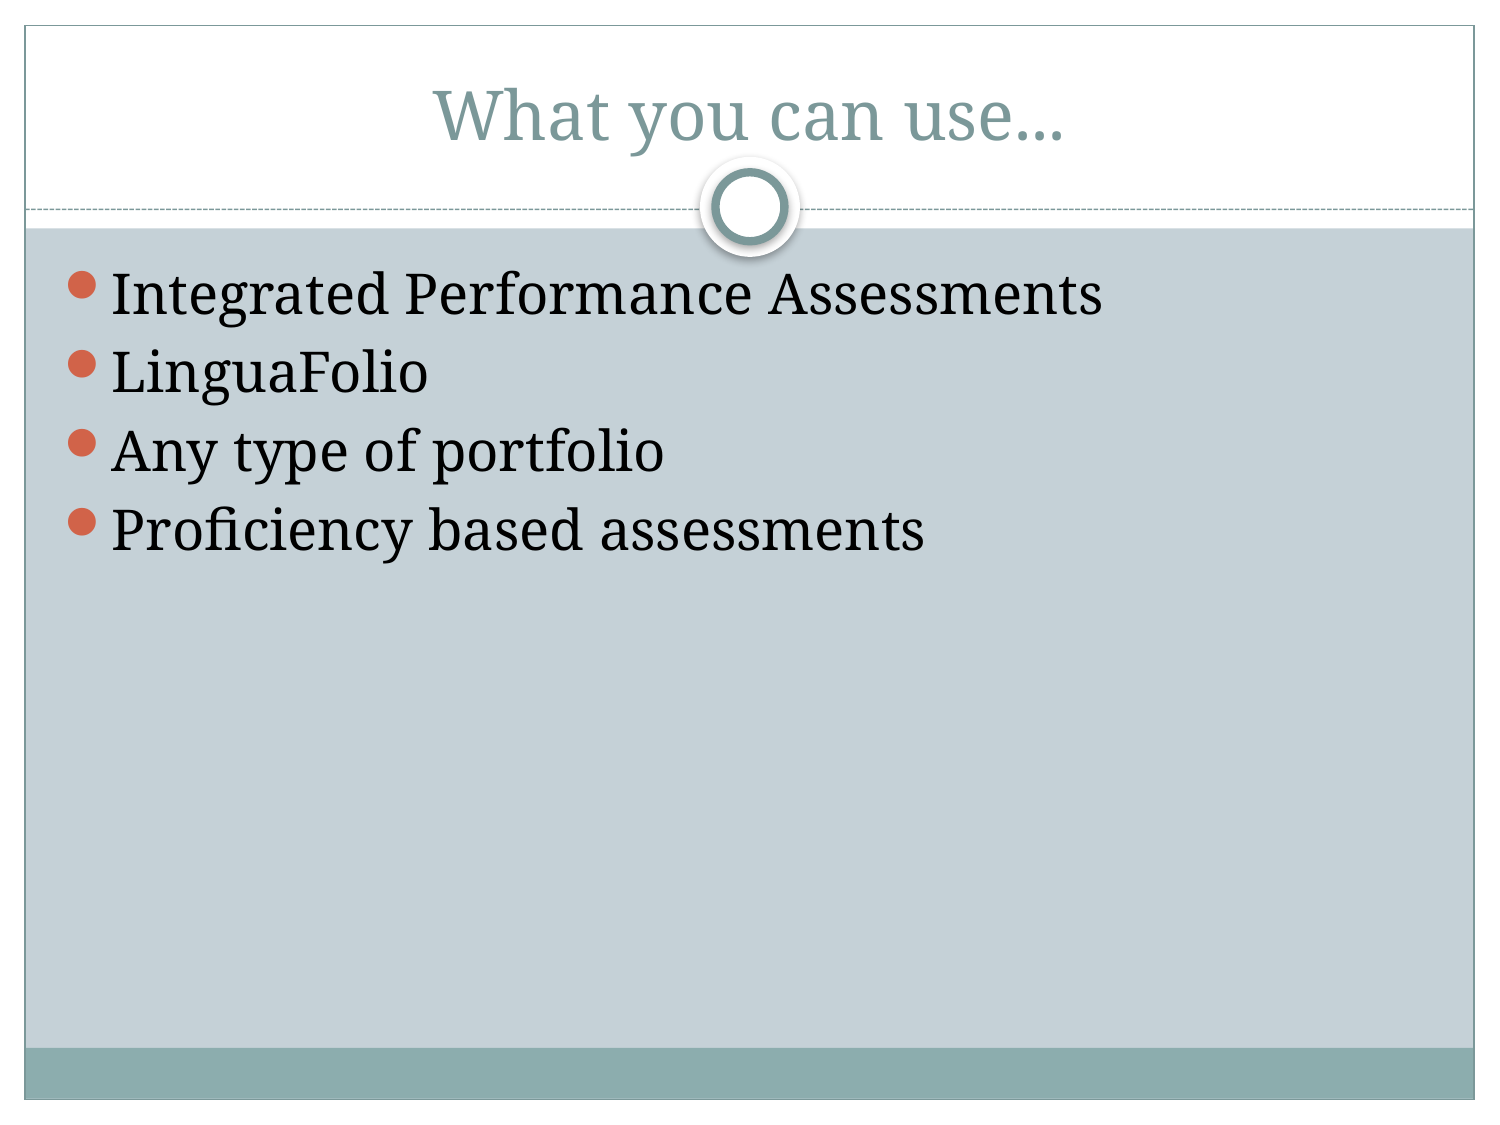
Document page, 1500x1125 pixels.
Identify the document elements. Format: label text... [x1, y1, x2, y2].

title What you can use... [49, 37, 1450, 162]
list Integrated Performance Assessments LinguaFolio Any type of portfolio Proficiency based assessments [49, 250, 1445, 1001]
